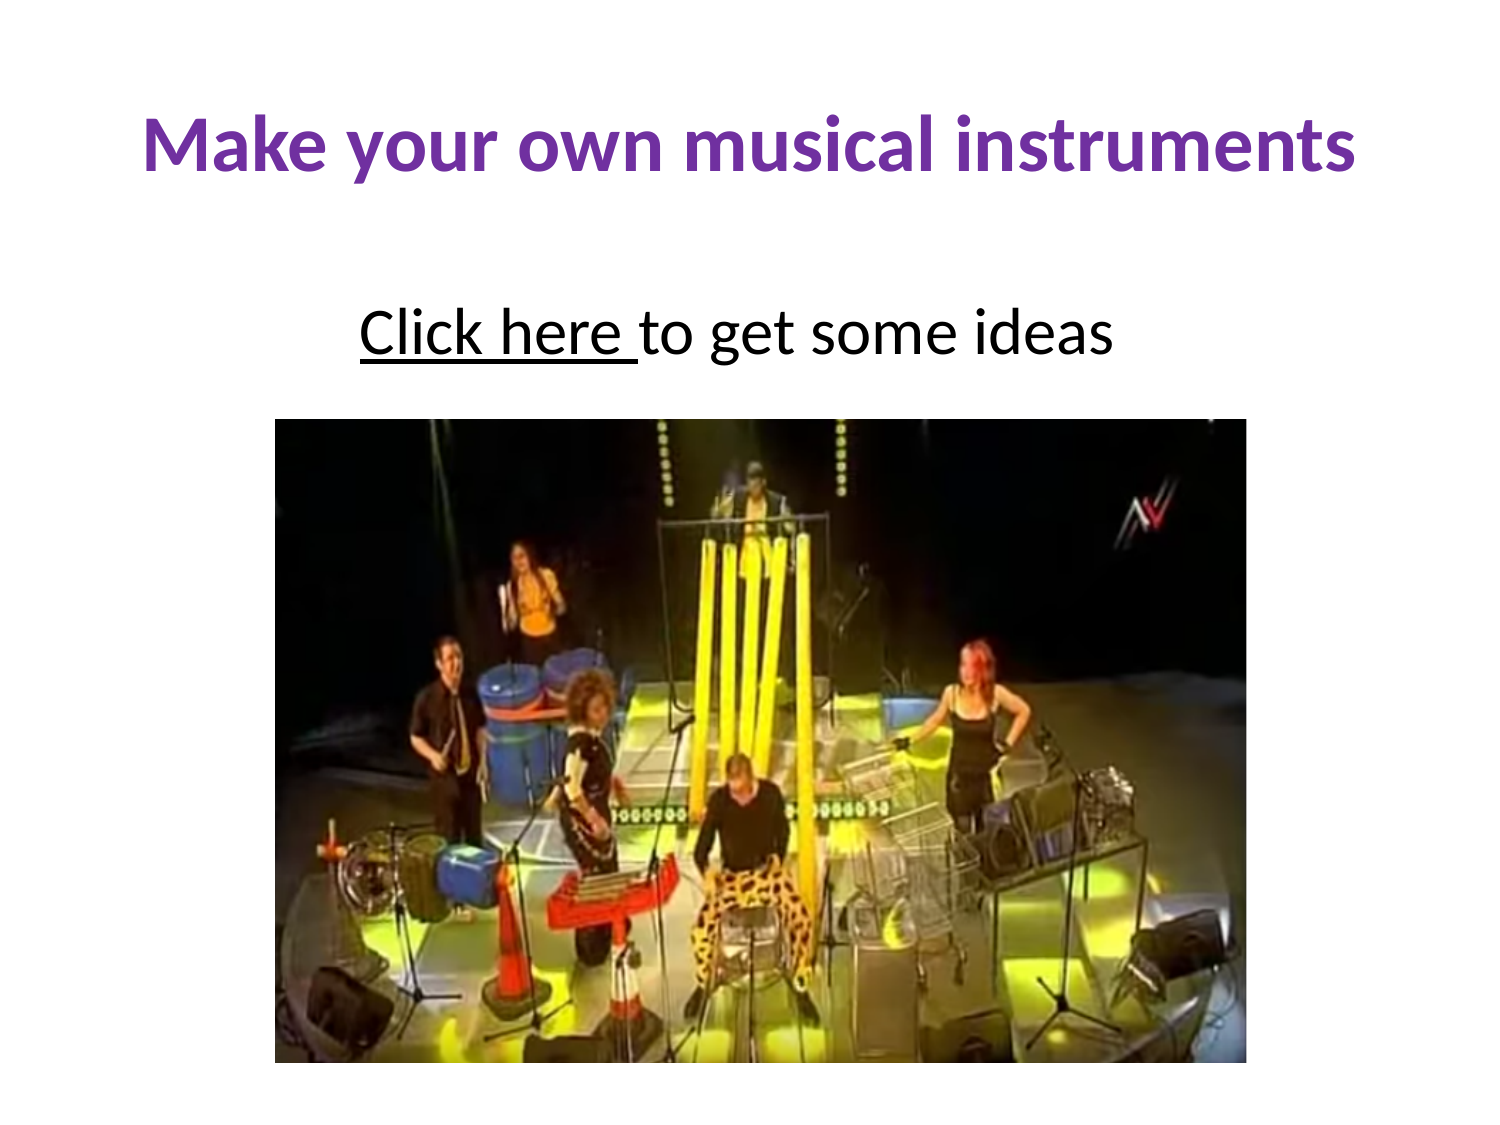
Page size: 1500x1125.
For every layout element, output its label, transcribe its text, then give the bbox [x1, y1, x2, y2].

picture [274, 418, 1247, 1063]
title Make your own musical instruments [75, 45, 1425, 233]
list Click here to get some ideas [62, 187, 1413, 930]
